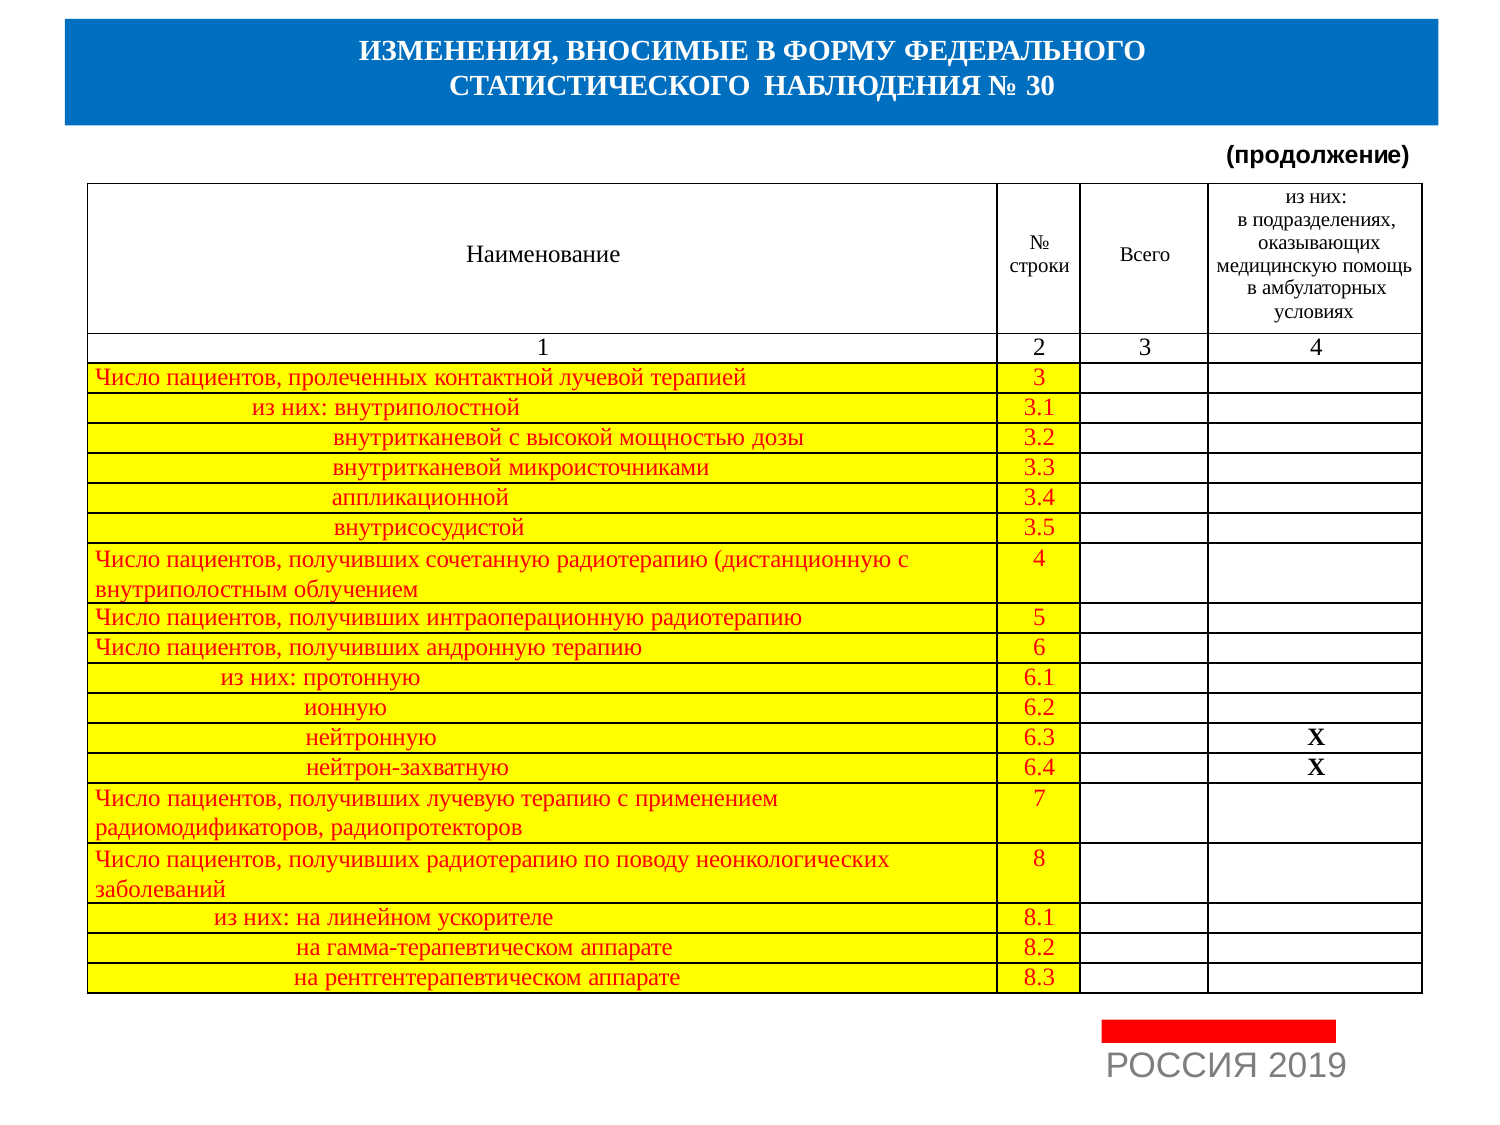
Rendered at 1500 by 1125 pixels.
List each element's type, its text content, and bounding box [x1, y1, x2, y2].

table_cell 8.2 [998, 934, 1079, 962]
table_cell [1209, 544, 1421, 602]
table_cell [1081, 664, 1207, 692]
table_cell [1209, 364, 1421, 392]
table_cell [1081, 754, 1207, 782]
table_cell [1081, 544, 1207, 602]
table_cell [1081, 454, 1207, 482]
table_cell [1209, 664, 1421, 692]
table_cell из них: на линейном ускорителе [88, 904, 996, 932]
table_cell 3.4 [998, 484, 1079, 512]
table_cell 6.4 [998, 754, 1079, 782]
table_cell [1081, 364, 1207, 392]
table_cell [1209, 844, 1421, 902]
table_cell [1209, 634, 1421, 662]
text_box ИЗМЕНЕНИЯ, ВНОСИМЫЕ В ФОРМУ ФЕДЕРАЛЬНОГО СТАТИСТИЧЕСКОГО НАБЛЮДЕНИЯ № 30 (продолжение) [302, 29, 1411, 169]
table_cell Число пациентов, получивших андронную терапию [88, 634, 996, 662]
table_cell 6.3 [998, 724, 1079, 752]
table_cell 3.5 [998, 514, 1079, 542]
table_cell 7 [998, 784, 1079, 842]
table_cell 2 [998, 334, 1079, 362]
table_cell 1 [88, 334, 996, 362]
table_cell [1081, 724, 1207, 752]
table_cell [1081, 784, 1207, 842]
table_cell внутрисосудистой [88, 514, 996, 542]
table_cell внутритканевой микроисточниками [88, 454, 996, 482]
table_cell 3.3 [998, 454, 1079, 482]
table_cell из них: внутриполостной [88, 394, 996, 422]
table_cell Х [1209, 754, 1421, 782]
table_cell Число пациентов, получивших интраоперационную радиотерапию [88, 604, 996, 632]
table_cell 8.1 [998, 904, 1079, 932]
table_cell Число пациентов, получивших лучевую терапию с применением радиомодификаторов, радиопротекторов [88, 784, 996, 842]
table_cell Х [1209, 724, 1421, 752]
text_box [64, 18, 1439, 126]
table_cell на рентгентерапевтическом аппарате [88, 964, 996, 992]
table_cell 4 [998, 544, 1079, 602]
table_cell 3 [1081, 334, 1207, 362]
table_cell [1081, 514, 1207, 542]
table_header № строки [998, 184, 1079, 333]
table_cell [1081, 964, 1207, 992]
table_cell 3.2 [998, 424, 1079, 452]
table_cell [1209, 514, 1421, 542]
table_cell [1209, 454, 1421, 482]
table_cell 3.1 [998, 394, 1079, 422]
table_cell на гамма-терапевтическом аппарате [88, 934, 996, 962]
table_cell [1209, 424, 1421, 452]
table_cell [1209, 694, 1421, 722]
table_header из них: в подразделениях, оказывающих медицинскую помощь в амбулаторных условиях [1209, 184, 1421, 333]
table_cell [1081, 634, 1207, 662]
table_cell из них: протонную [88, 664, 996, 692]
table_cell Число пациентов, пролеченных контактной лучевой терапией [88, 364, 996, 392]
table_cell [1081, 394, 1207, 422]
text_box РОССИЯ 2019 [1103, 1042, 1349, 1085]
table_cell Число пациентов, получивших радиотерапию по поводу неонкологических заболеваний [88, 844, 996, 902]
table_cell [1081, 904, 1207, 932]
table_cell [1209, 394, 1421, 422]
table_cell 6 [998, 634, 1079, 662]
table_cell [1209, 484, 1421, 512]
table_cell [1081, 484, 1207, 512]
table_cell нейтронную [88, 724, 996, 752]
table_header Наименование [88, 184, 996, 333]
table_cell [1209, 934, 1421, 962]
table_cell [1081, 604, 1207, 632]
table_cell [1081, 934, 1207, 962]
table_cell 8 [998, 844, 1079, 902]
table_cell нейтрон-захватную [88, 754, 996, 782]
table_cell внутритканевой с высокой мощностью дозы [88, 424, 996, 452]
table_cell 8.3 [998, 964, 1079, 992]
table_cell ионную [88, 694, 996, 722]
table_cell 4 [1209, 334, 1421, 362]
table_cell [1081, 844, 1207, 902]
table_cell [1081, 694, 1207, 722]
table_cell [1081, 424, 1207, 452]
table_cell 3 [998, 364, 1079, 392]
table_cell [1209, 904, 1421, 932]
table_header Всего [1081, 184, 1207, 333]
table_cell [1209, 784, 1421, 842]
table_cell 6.1 [998, 664, 1079, 692]
table_cell 6.2 [998, 694, 1079, 722]
table_cell Число пациентов, получивших сочетанную радиотерапию (дистанционную с внутриполостным облучением [88, 544, 996, 602]
table_cell [1209, 964, 1421, 992]
text_box [1101, 1019, 1336, 1043]
table_cell [1209, 604, 1421, 632]
table_cell аппликационной [88, 484, 996, 512]
table_cell 5 [998, 604, 1079, 632]
